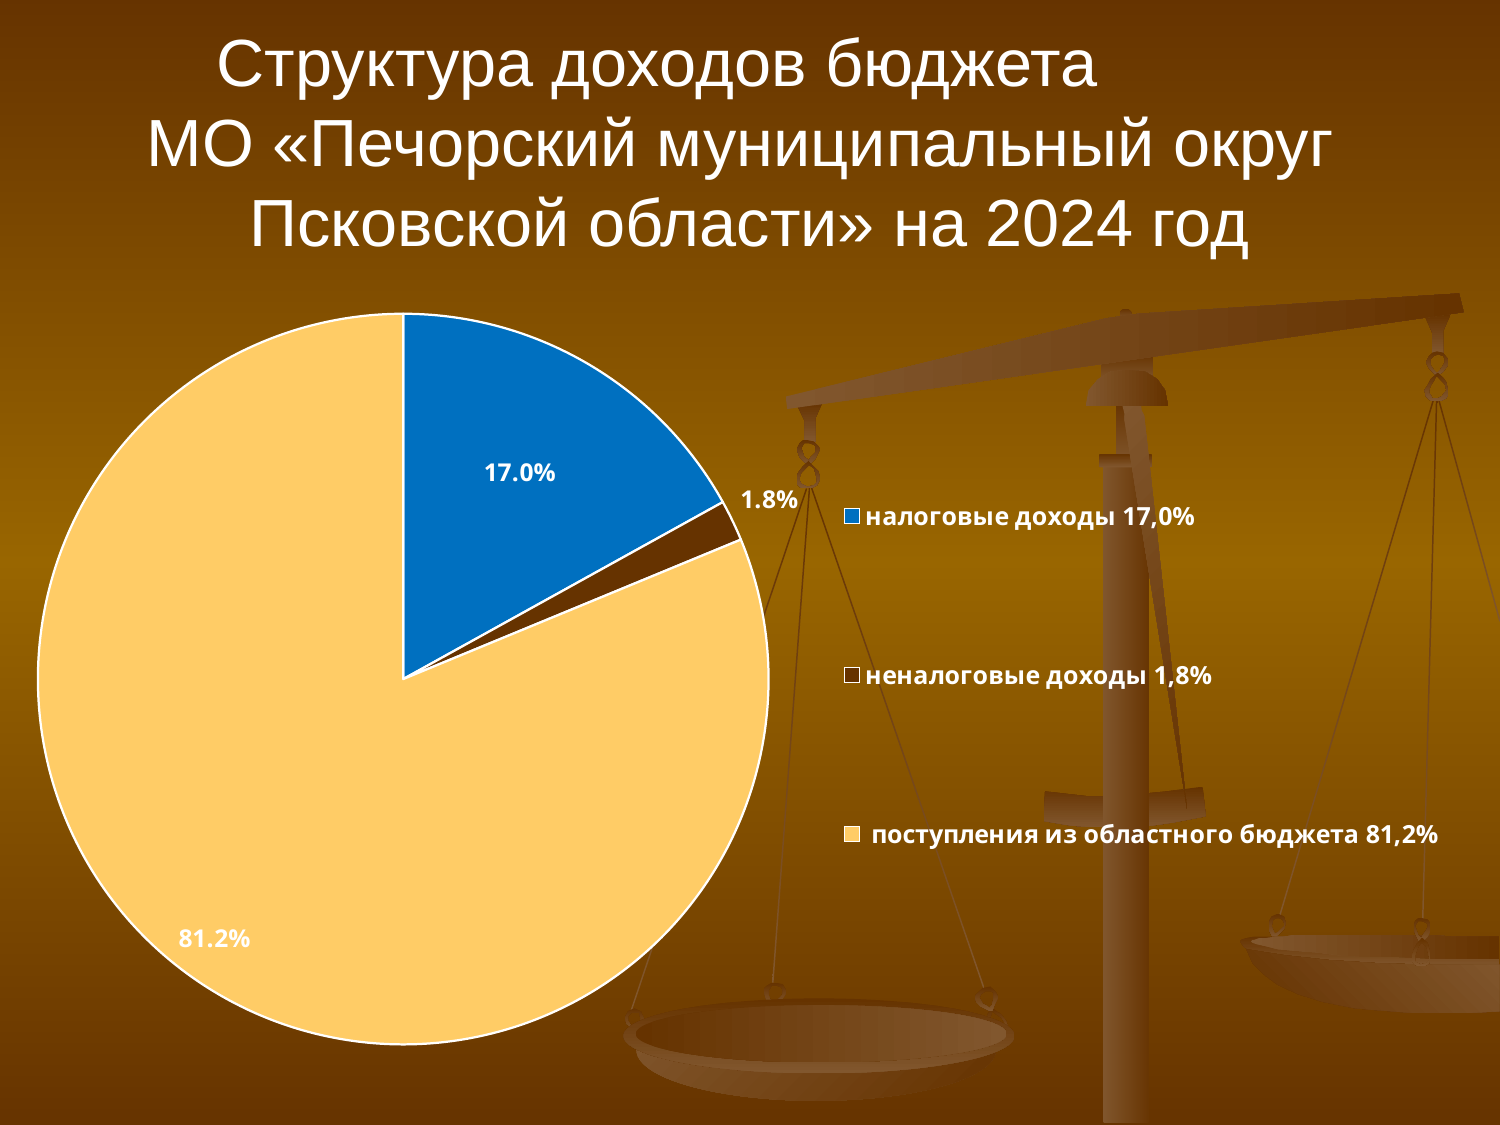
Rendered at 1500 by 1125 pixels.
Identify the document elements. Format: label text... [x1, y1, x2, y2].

title Структура доходов бюджета МО «Печорский муниципальный округ Псковской области» на 2024 год [0, 45, 1500, 234]
chart [0, 237, 1500, 1125]
